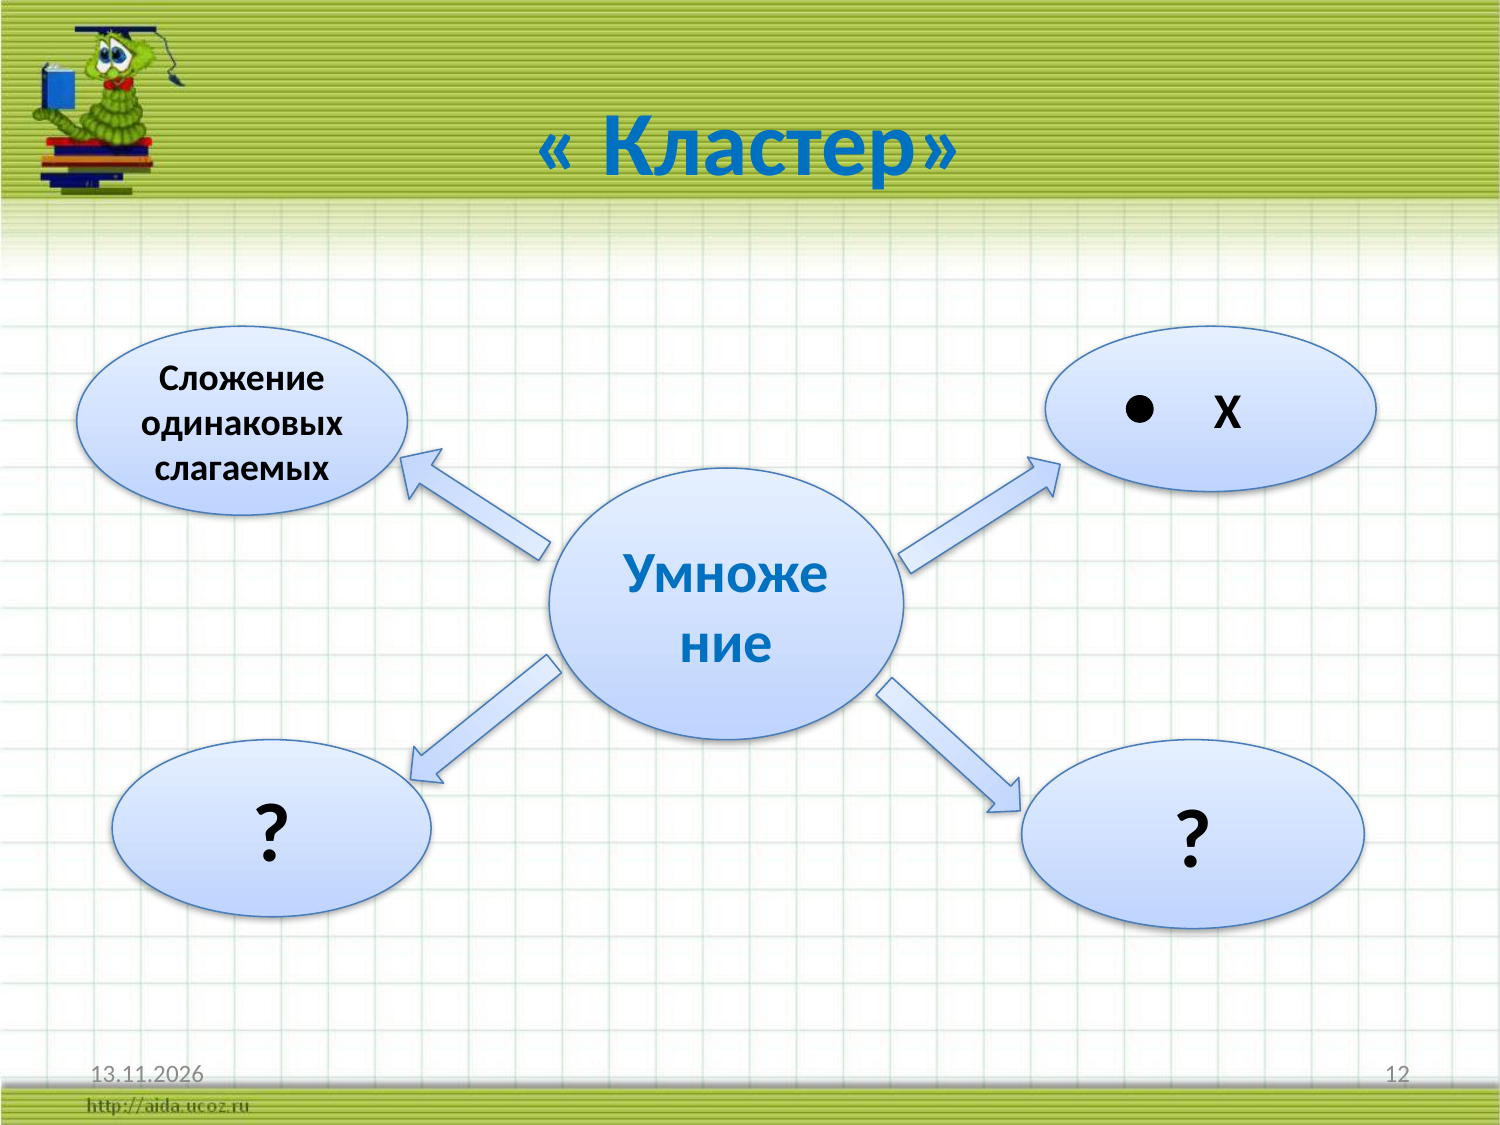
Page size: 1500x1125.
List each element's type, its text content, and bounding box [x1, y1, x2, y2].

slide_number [75, 1042, 425, 1103]
text_box [897, 456, 1061, 575]
text_box ? [1020, 738, 1366, 930]
slide_number 12 [1074, 1042, 1425, 1103]
text_box Х [1044, 325, 1377, 493]
text_box ? [111, 738, 432, 918]
title « Кластер» [74, 44, 1426, 233]
text_box [875, 676, 1022, 814]
text_box [399, 448, 552, 562]
text_box [409, 653, 563, 784]
text_box Сложение одинаковых слагаемых [75, 325, 409, 516]
picture [0, 0, 1500, 1125]
text_box [1125, 395, 1154, 423]
text_box Умножение [548, 467, 905, 741]
